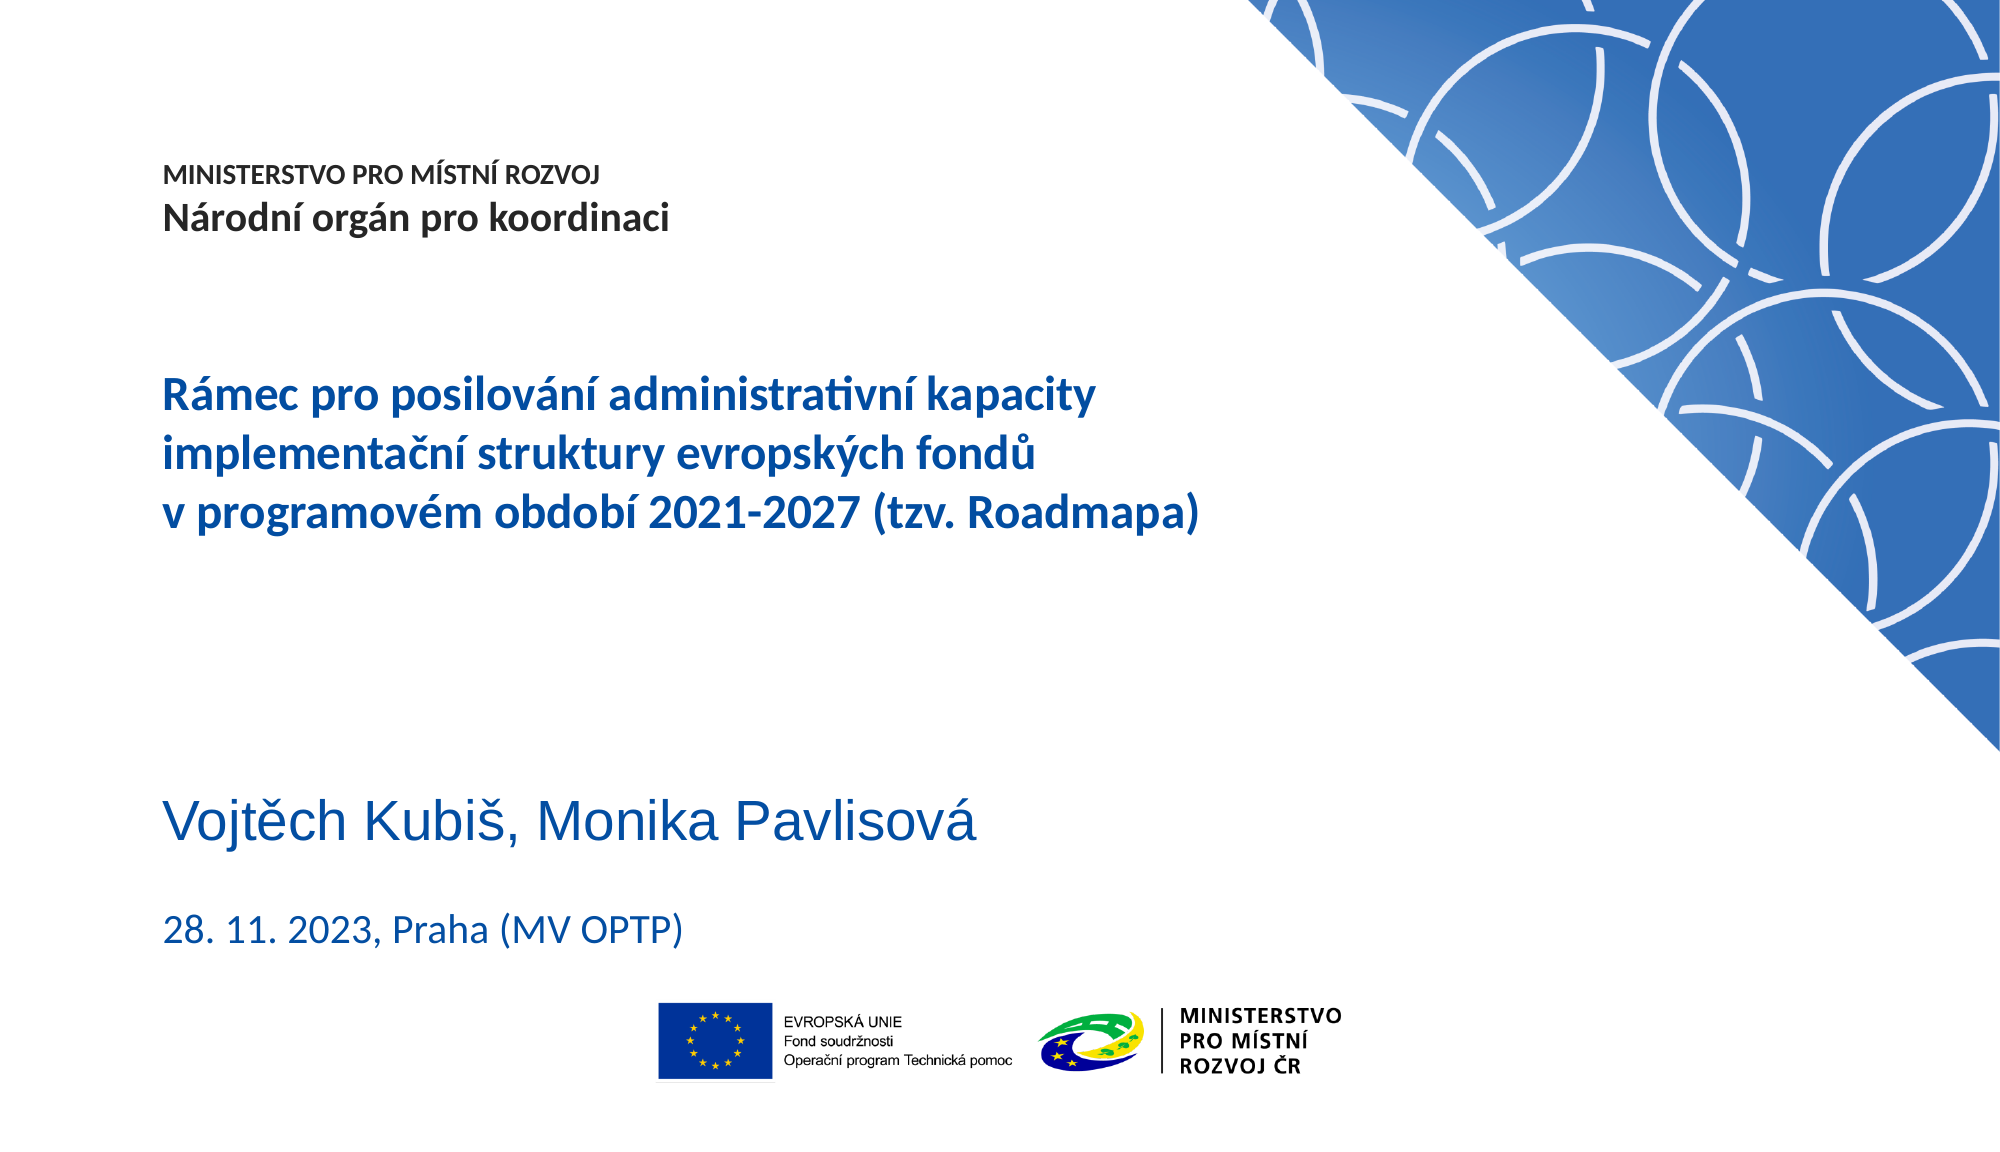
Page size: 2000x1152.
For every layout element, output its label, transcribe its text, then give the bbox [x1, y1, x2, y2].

picture [633, 977, 1366, 1104]
picture [1246, 0, 2000, 753]
title Rámec pro posilování administrativní kapacity implementační struktury evropských fondů v programovém období 2021-2027 (tzv. Roadmapa) [147, 354, 1948, 547]
list 28. 11. 2023, Praha (MV OPTP) [147, 894, 904, 954]
subtitle Vojtěch Kubiš, Monika Pavlisová [147, 776, 1548, 860]
